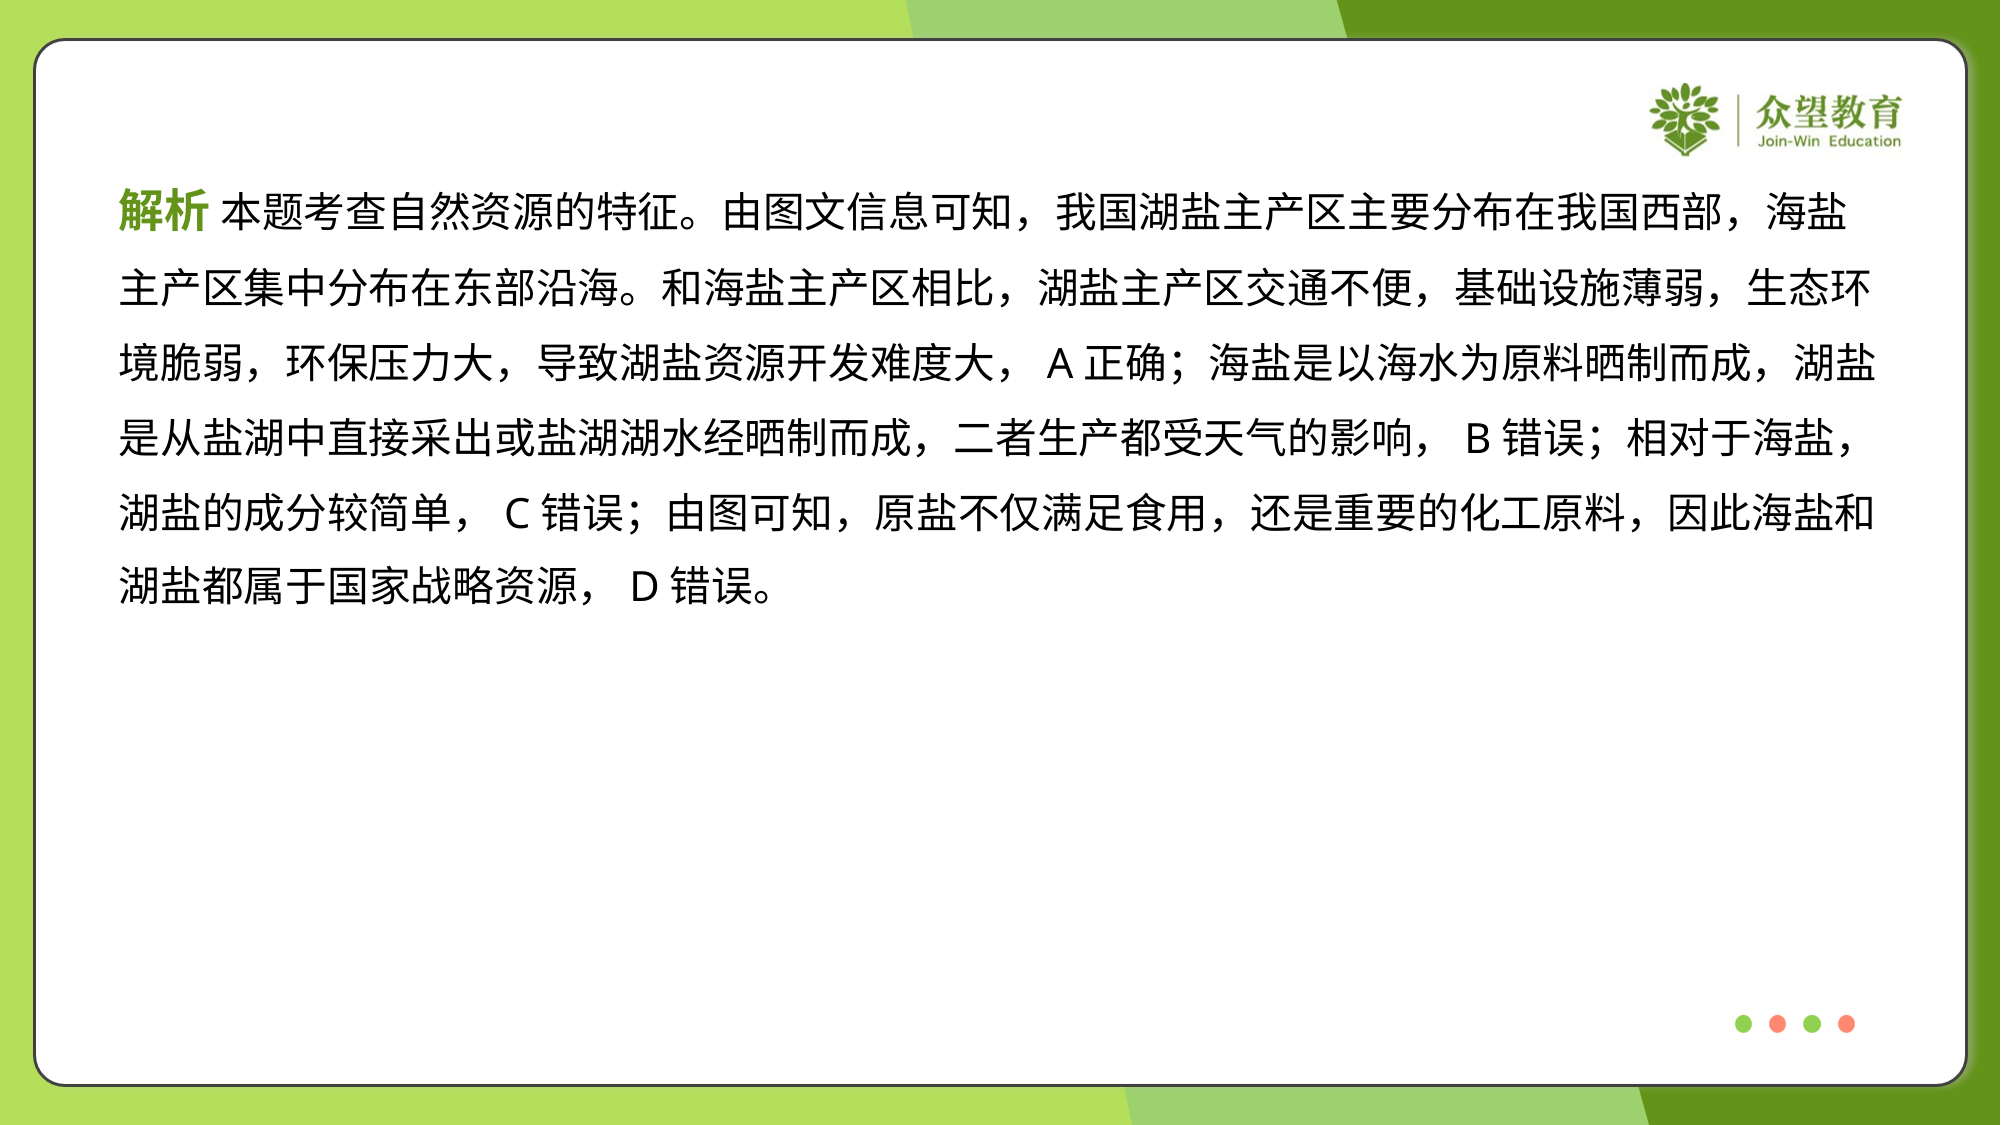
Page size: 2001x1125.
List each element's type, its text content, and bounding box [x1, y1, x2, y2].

picture [0, 0, 2000, 1125]
text_box 解析 本题考查自然资源的特征。由图文信息可知，我国湖盐主产区主要分布在我国西部，海盐 主产区集中分布在东部沿海。和海盐主产区相比，湖盐主产区交通不便，基础设施薄弱，生态环 境脆弱，环保压力大，导致湖盐资源开发难度大，A正确；海盐是以海水为原料晒制而成，湖盐 是从盐湖中直接采出或盐湖湖水经晒制而成，二者生产都受天气的影响，B错误；相对于海盐， 湖盐的成分较简单，C错误；由图可知，原盐不仅满足食用，还是重要的化工原料，因此海盐和 湖盐都属于国家战略资源，D错误。 [118, 159, 1883, 602]
